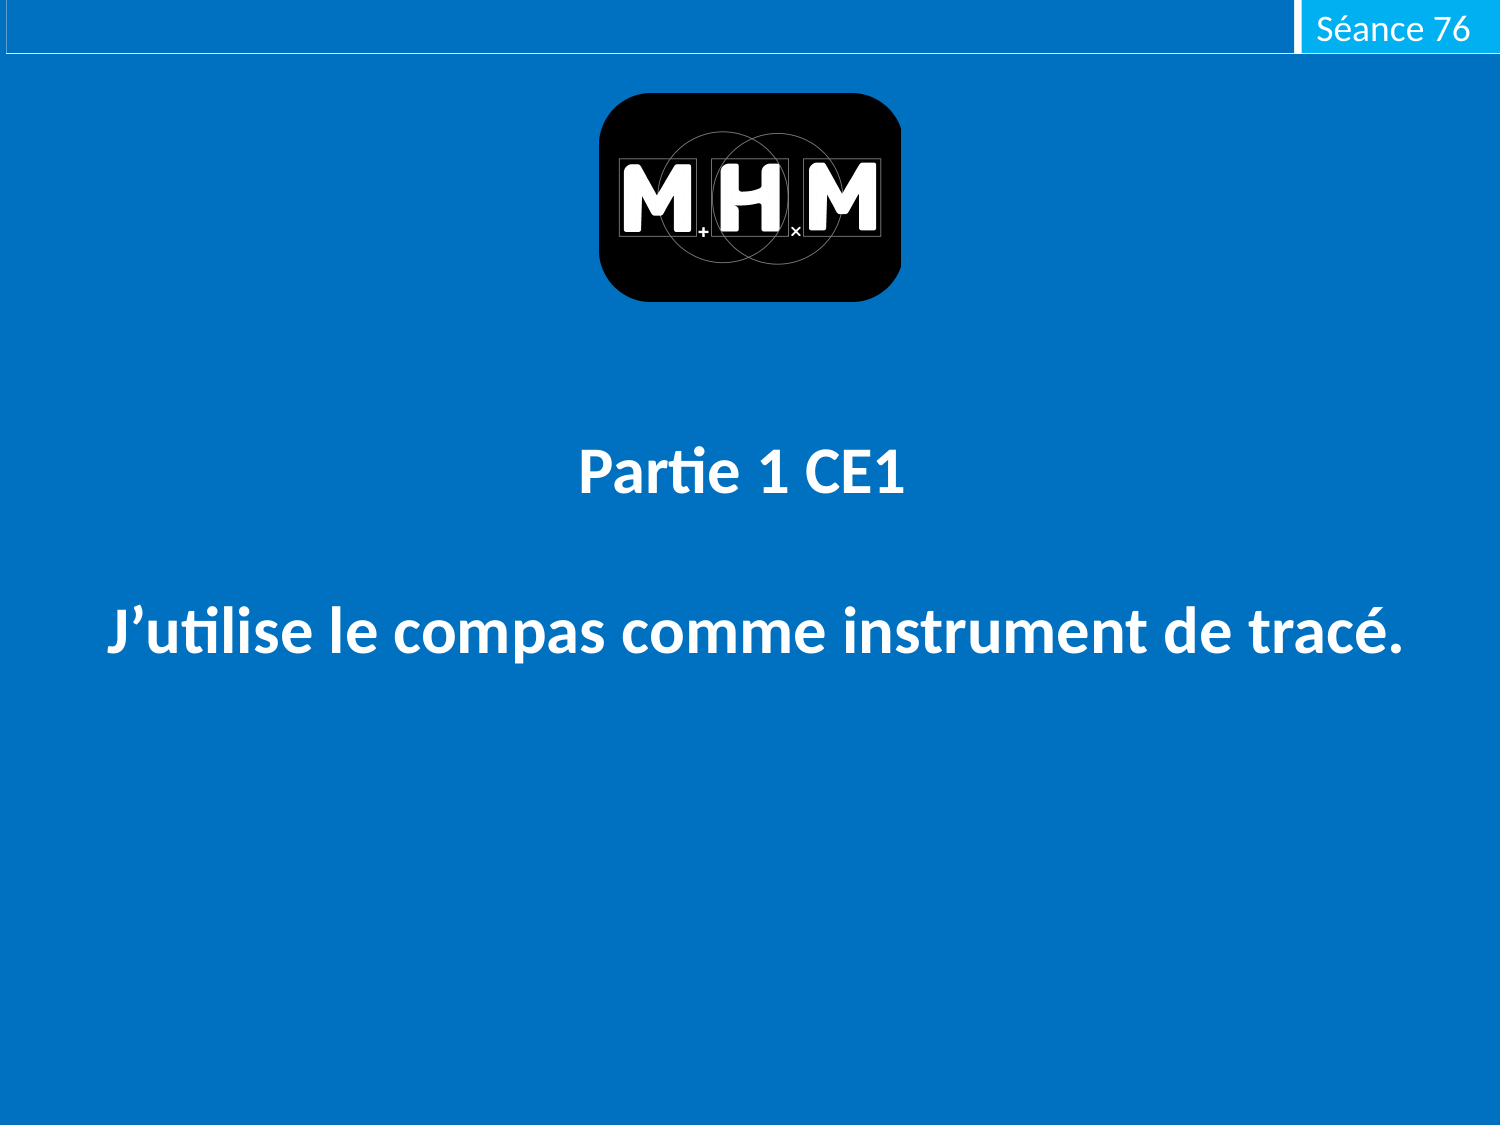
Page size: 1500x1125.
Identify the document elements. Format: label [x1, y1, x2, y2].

text_box [0, 54, 1500, 1125]
